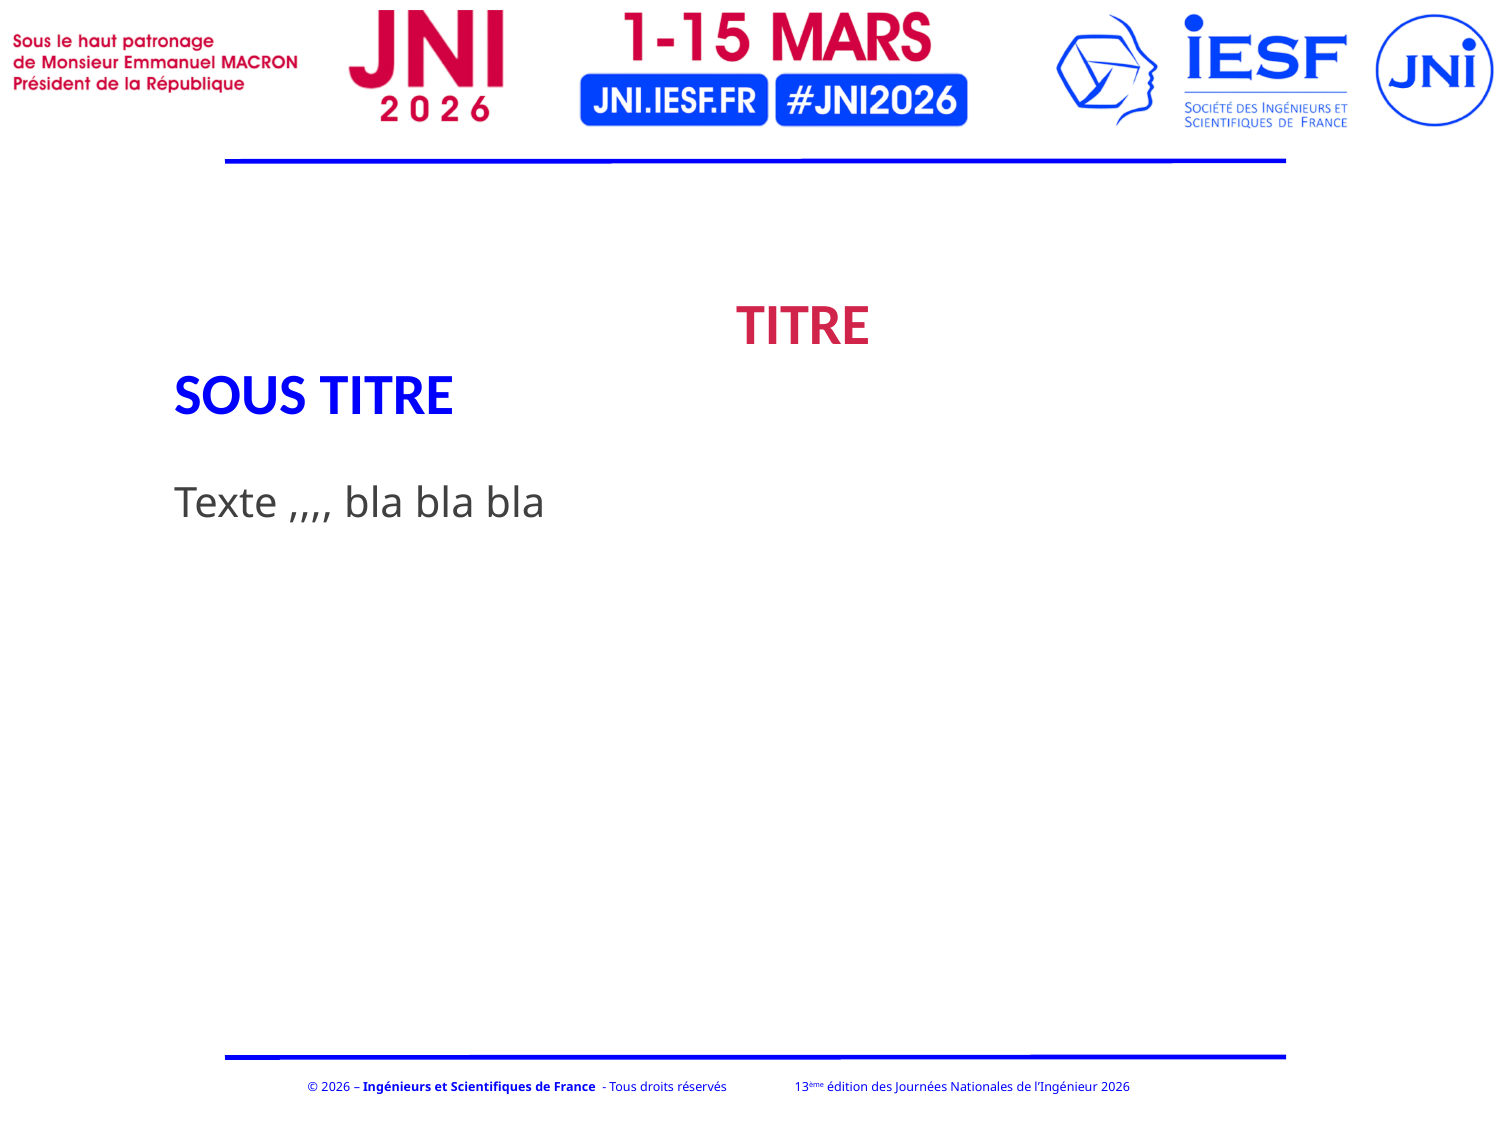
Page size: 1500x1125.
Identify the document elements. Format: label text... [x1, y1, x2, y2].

picture [11, 0, 1495, 132]
text_box titre Sous titre Texte ,,,, bla bla bla [159, 278, 1447, 607]
